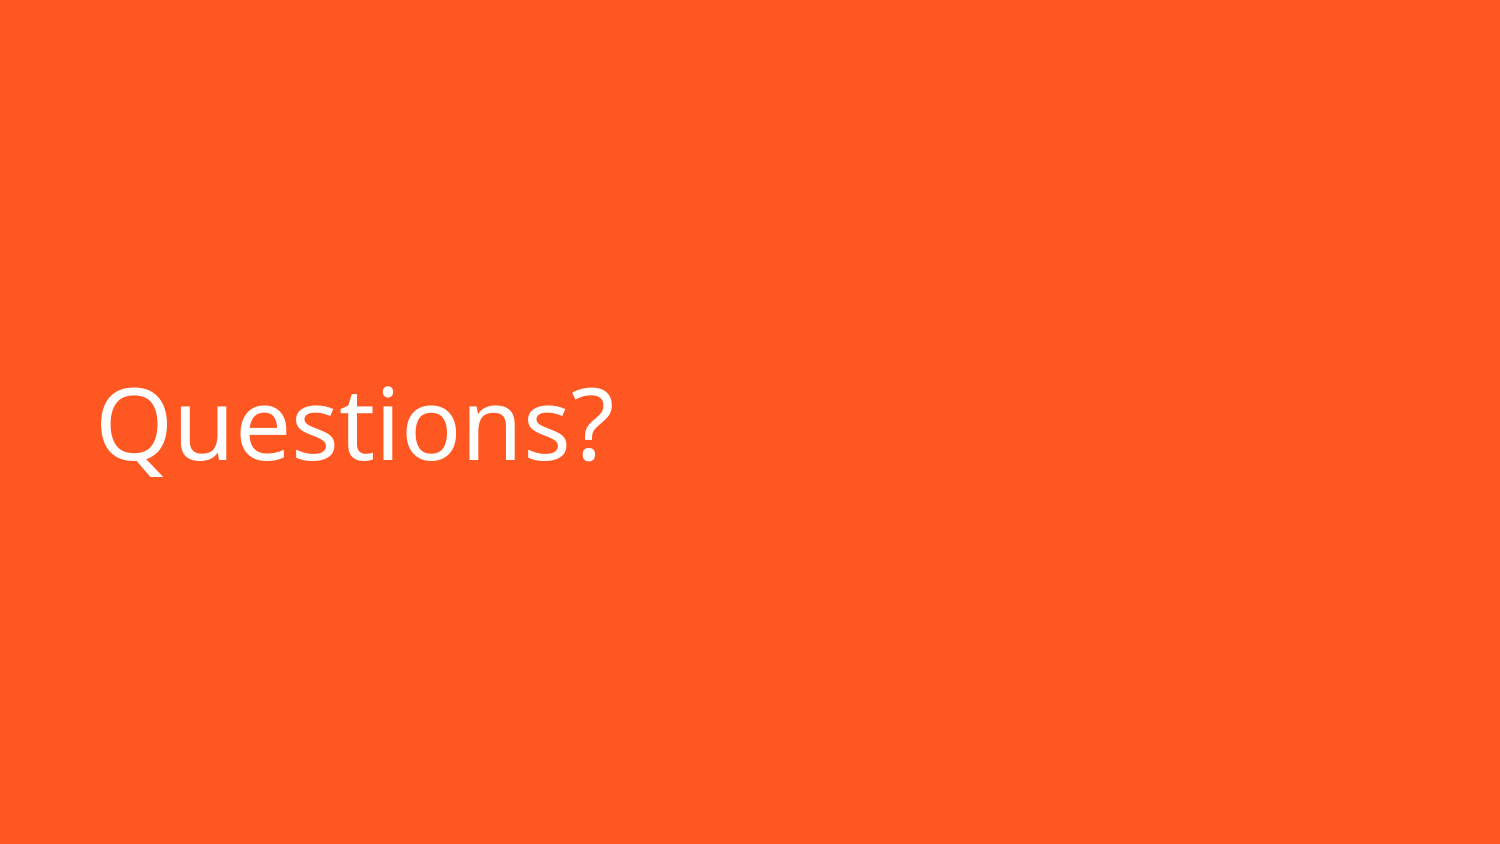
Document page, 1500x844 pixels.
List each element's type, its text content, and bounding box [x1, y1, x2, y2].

title Questions? [80, 86, 1013, 758]
